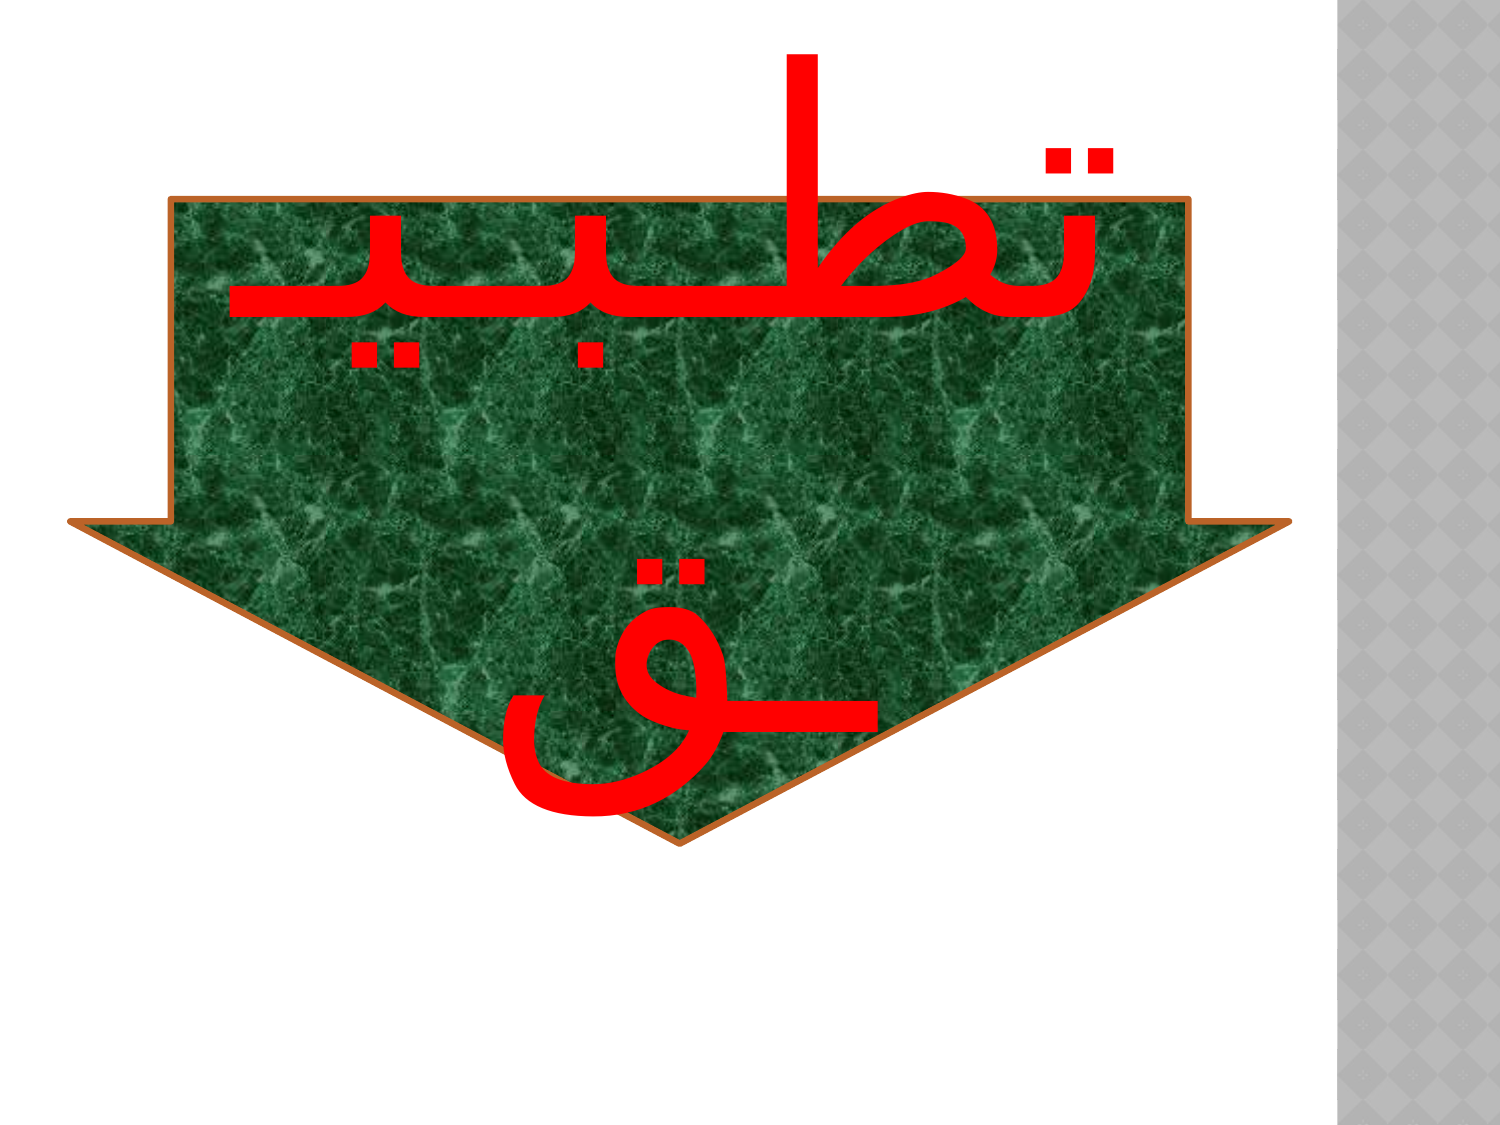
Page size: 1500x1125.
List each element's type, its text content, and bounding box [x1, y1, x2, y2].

text_box تطـبـيــق [67, 195, 1293, 847]
